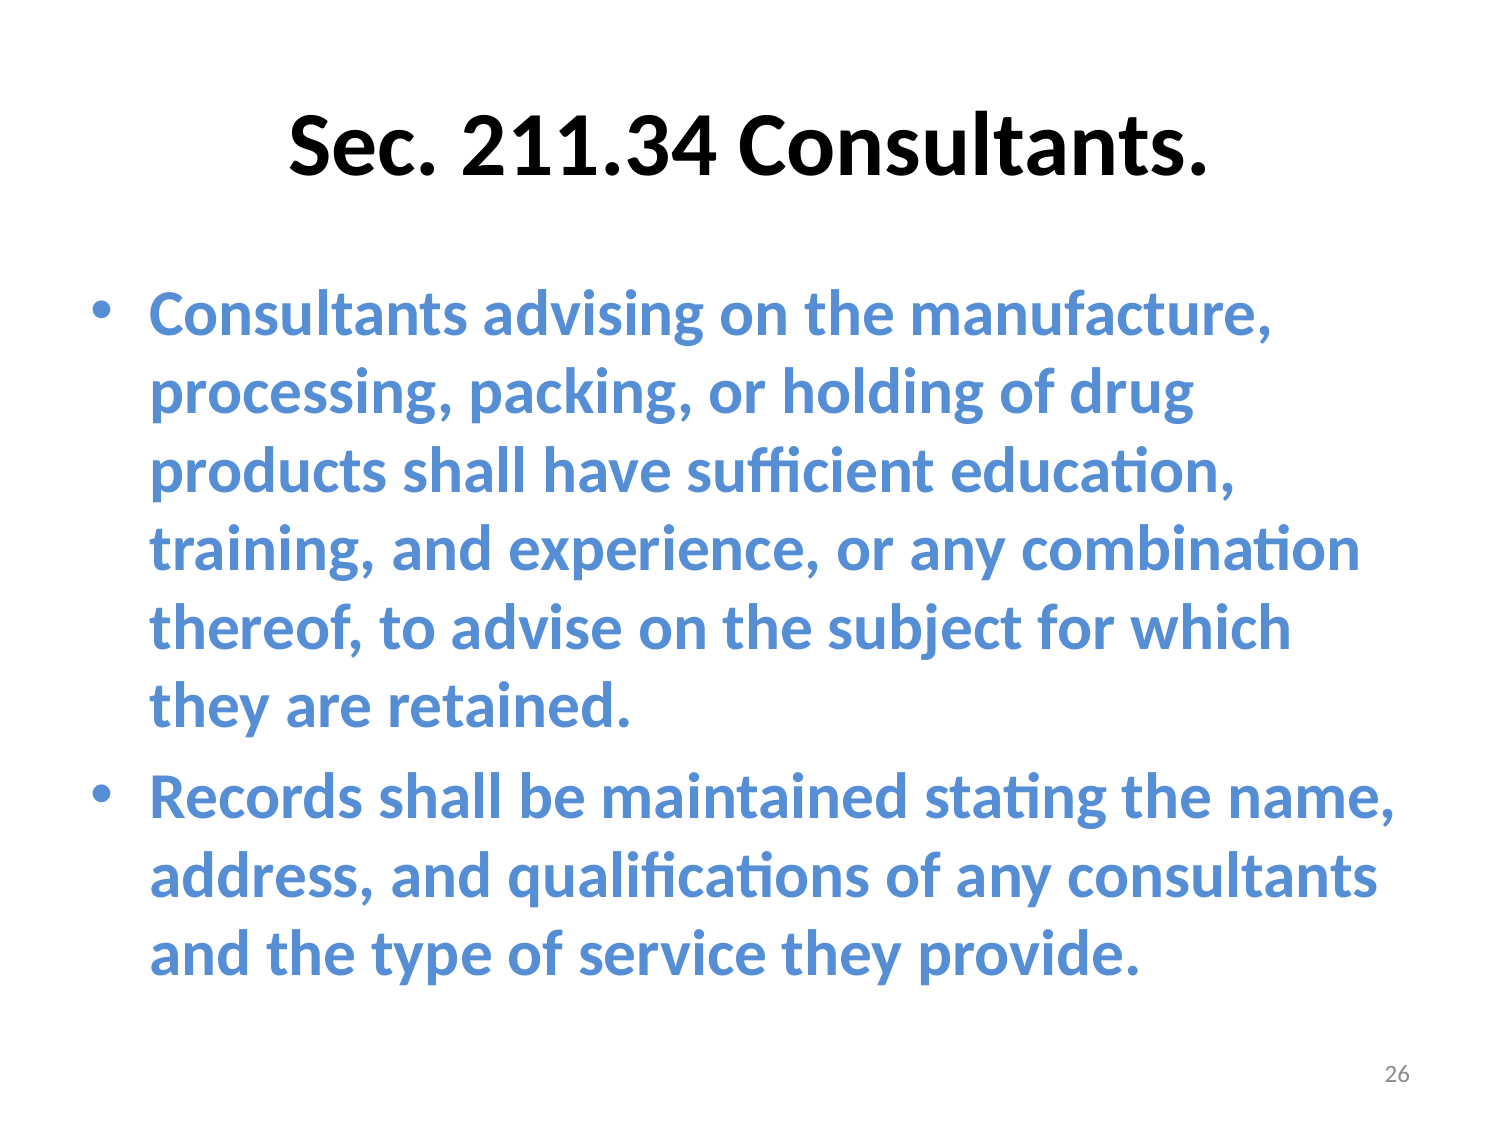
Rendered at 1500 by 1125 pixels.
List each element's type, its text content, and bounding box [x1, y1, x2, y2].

list Consultants advising on the manufacture, processing, packing, or holding of drug products shall have sufficient education, training, and experience, or any combination thereof, to advise on the subject for which they are retained. Records shall be maintained stating the name, address, and qualifications of any consultants and the type of service they provide. [75, 262, 1425, 1005]
title Sec. 211.34 Consultants. [75, 45, 1425, 233]
slide_number 26 [1074, 1042, 1425, 1103]
